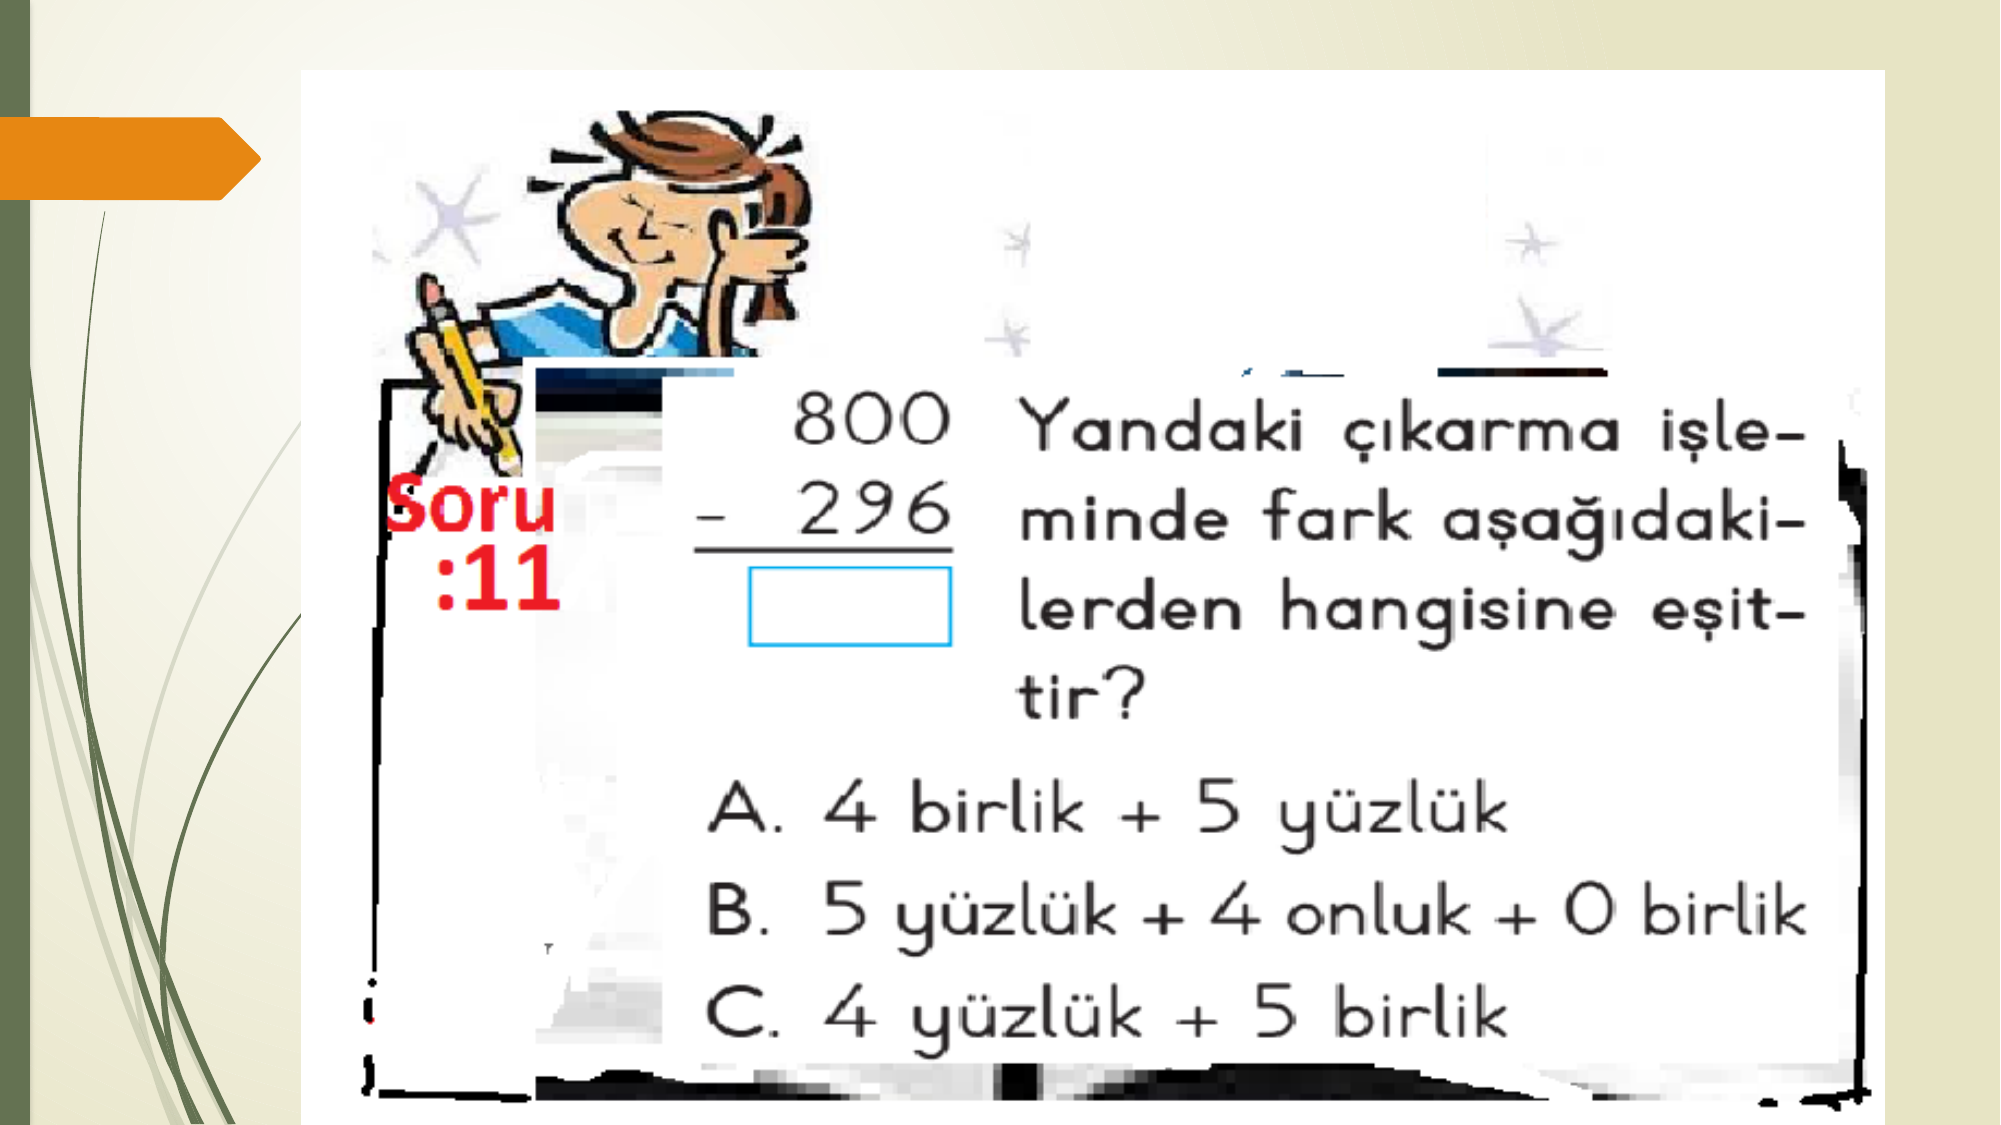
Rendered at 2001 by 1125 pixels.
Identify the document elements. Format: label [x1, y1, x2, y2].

picture [301, 70, 1885, 1125]
